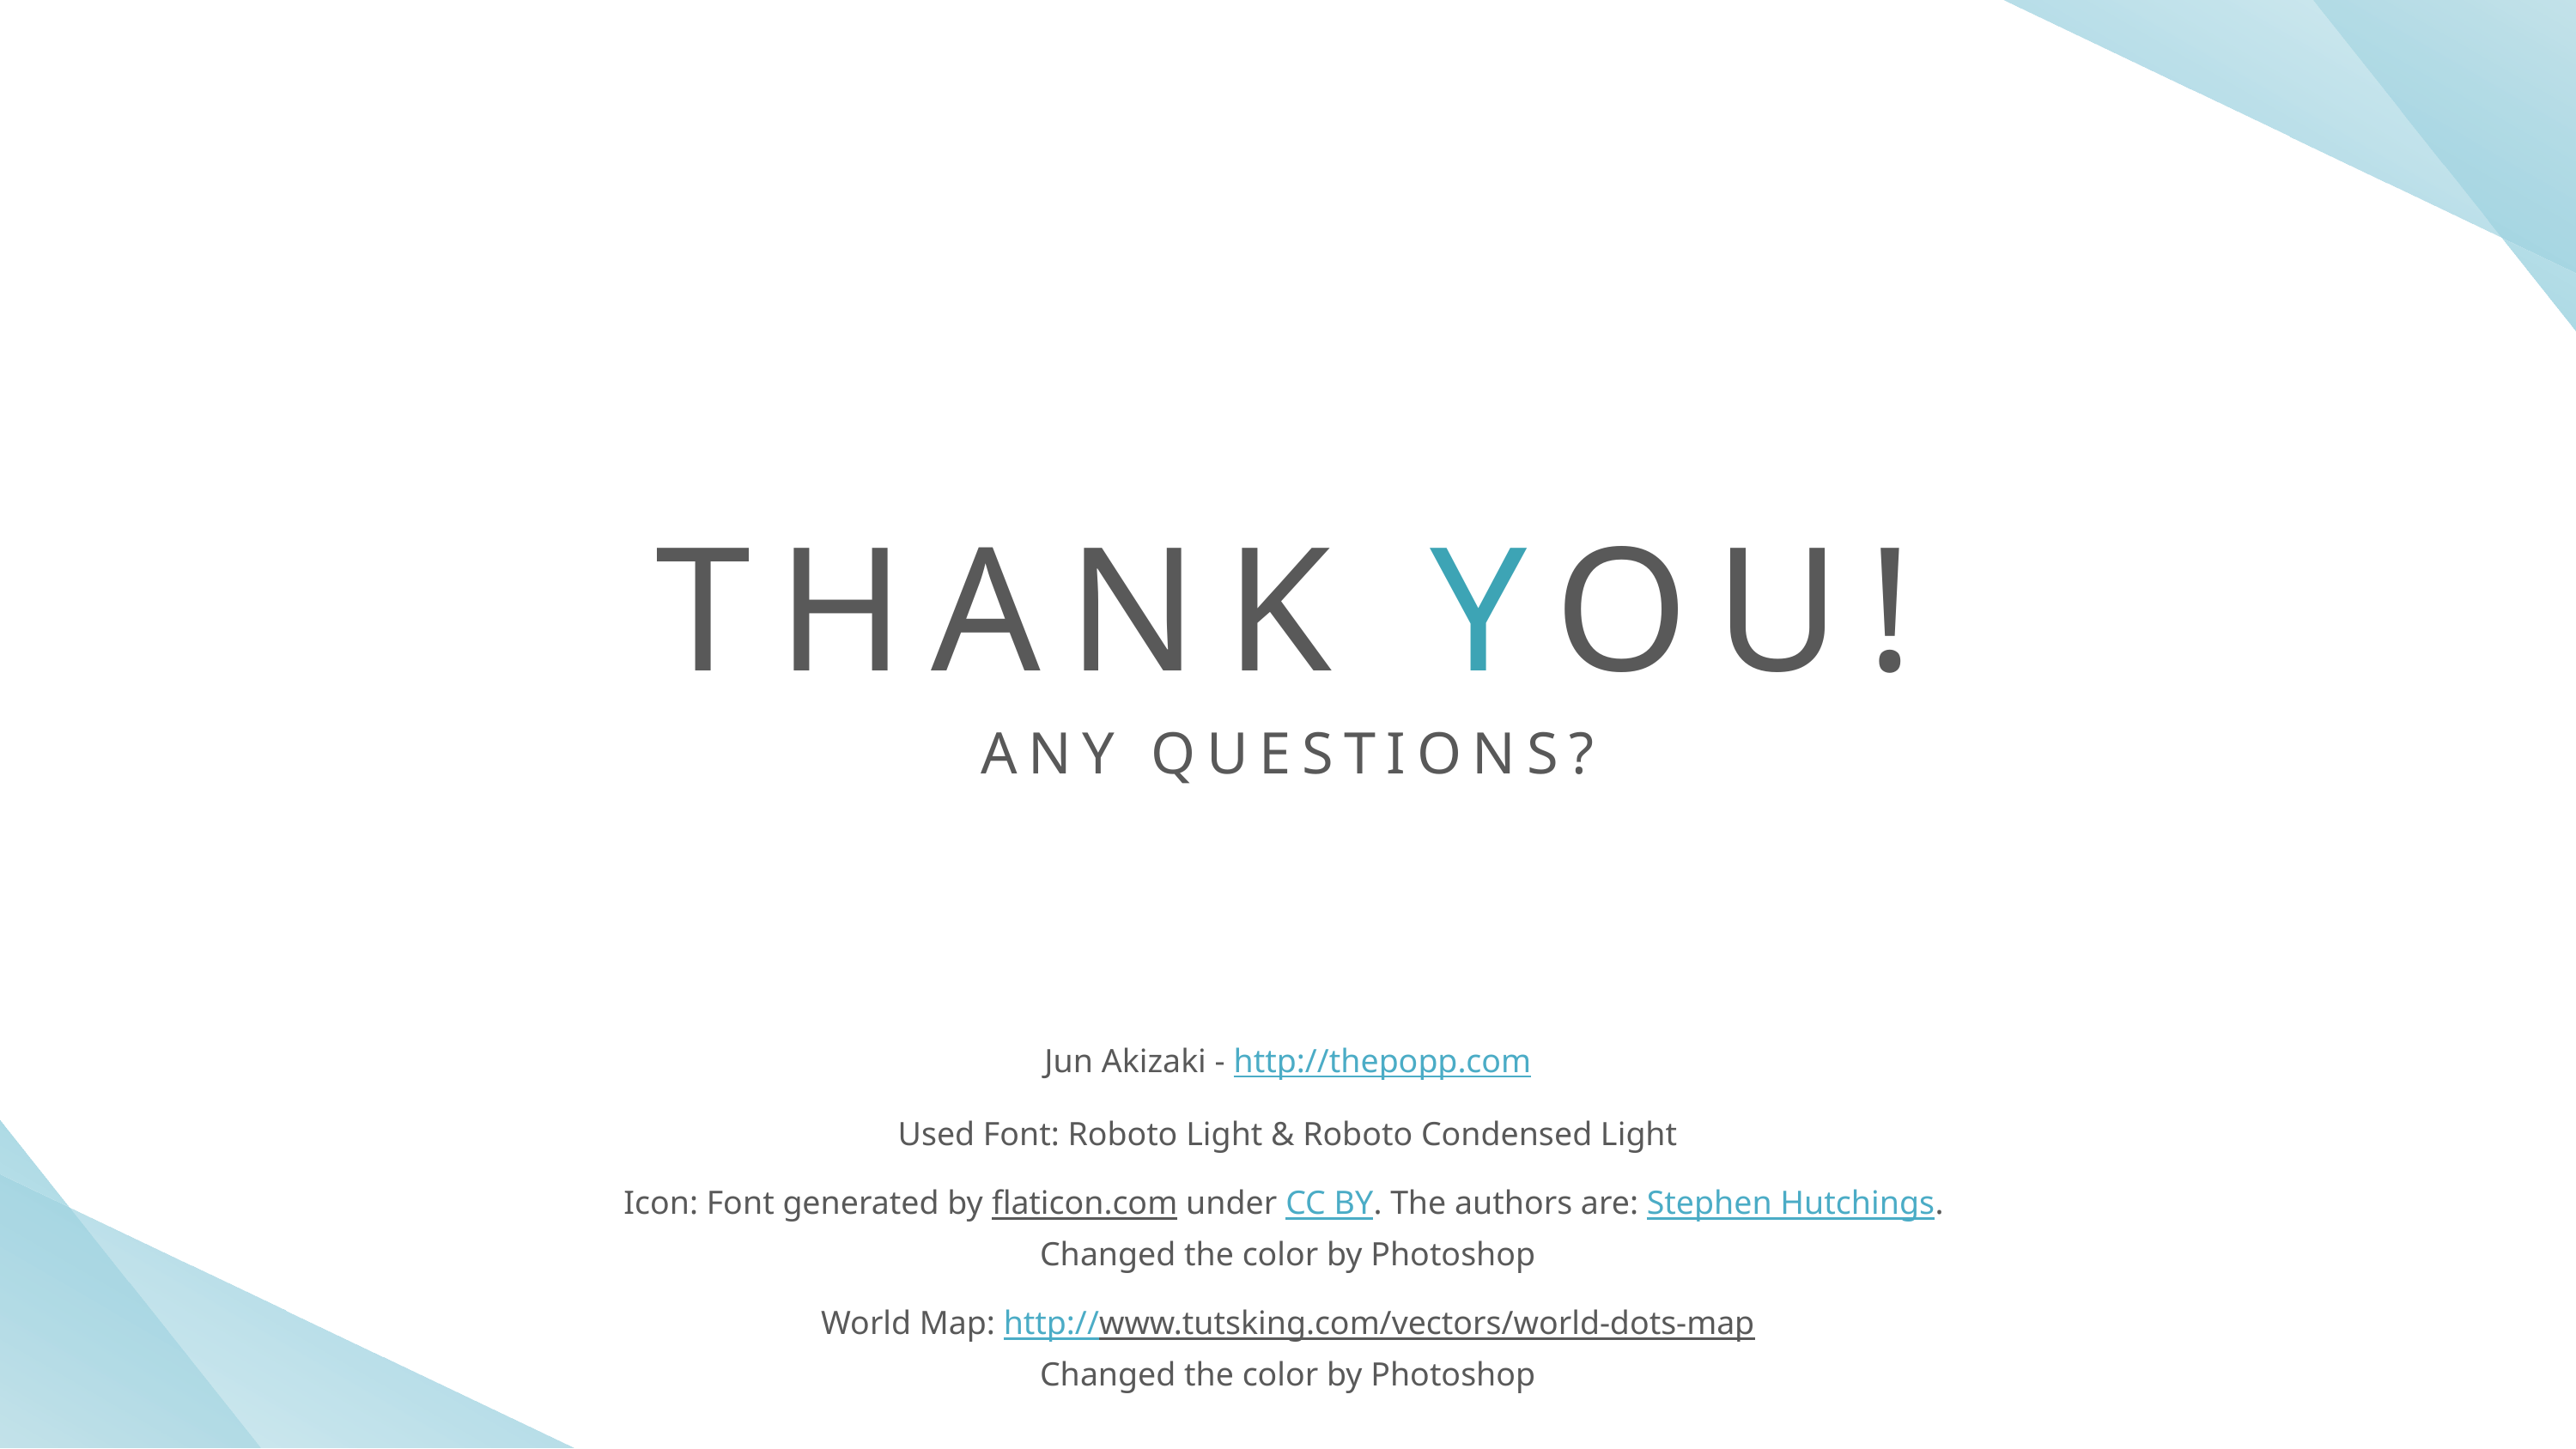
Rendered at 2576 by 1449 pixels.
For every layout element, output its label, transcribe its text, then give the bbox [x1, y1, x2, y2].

list ANY QUESTIONS? [308, 718, 2268, 991]
list Jun Akizaki - http://thepopp.com Used Font: Roboto Light & Roboto Condensed Light Icon: Font generated by flaticon.com under CC BY. The authors are: Stephen Hutchings. Changed the color by Photoshop World Map: http://www.tutsking.com/vectors/world-dots-map Changed the color by Photoshop [543, 952, 2033, 1399]
list THANK YOU! [305, 476, 2264, 712]
